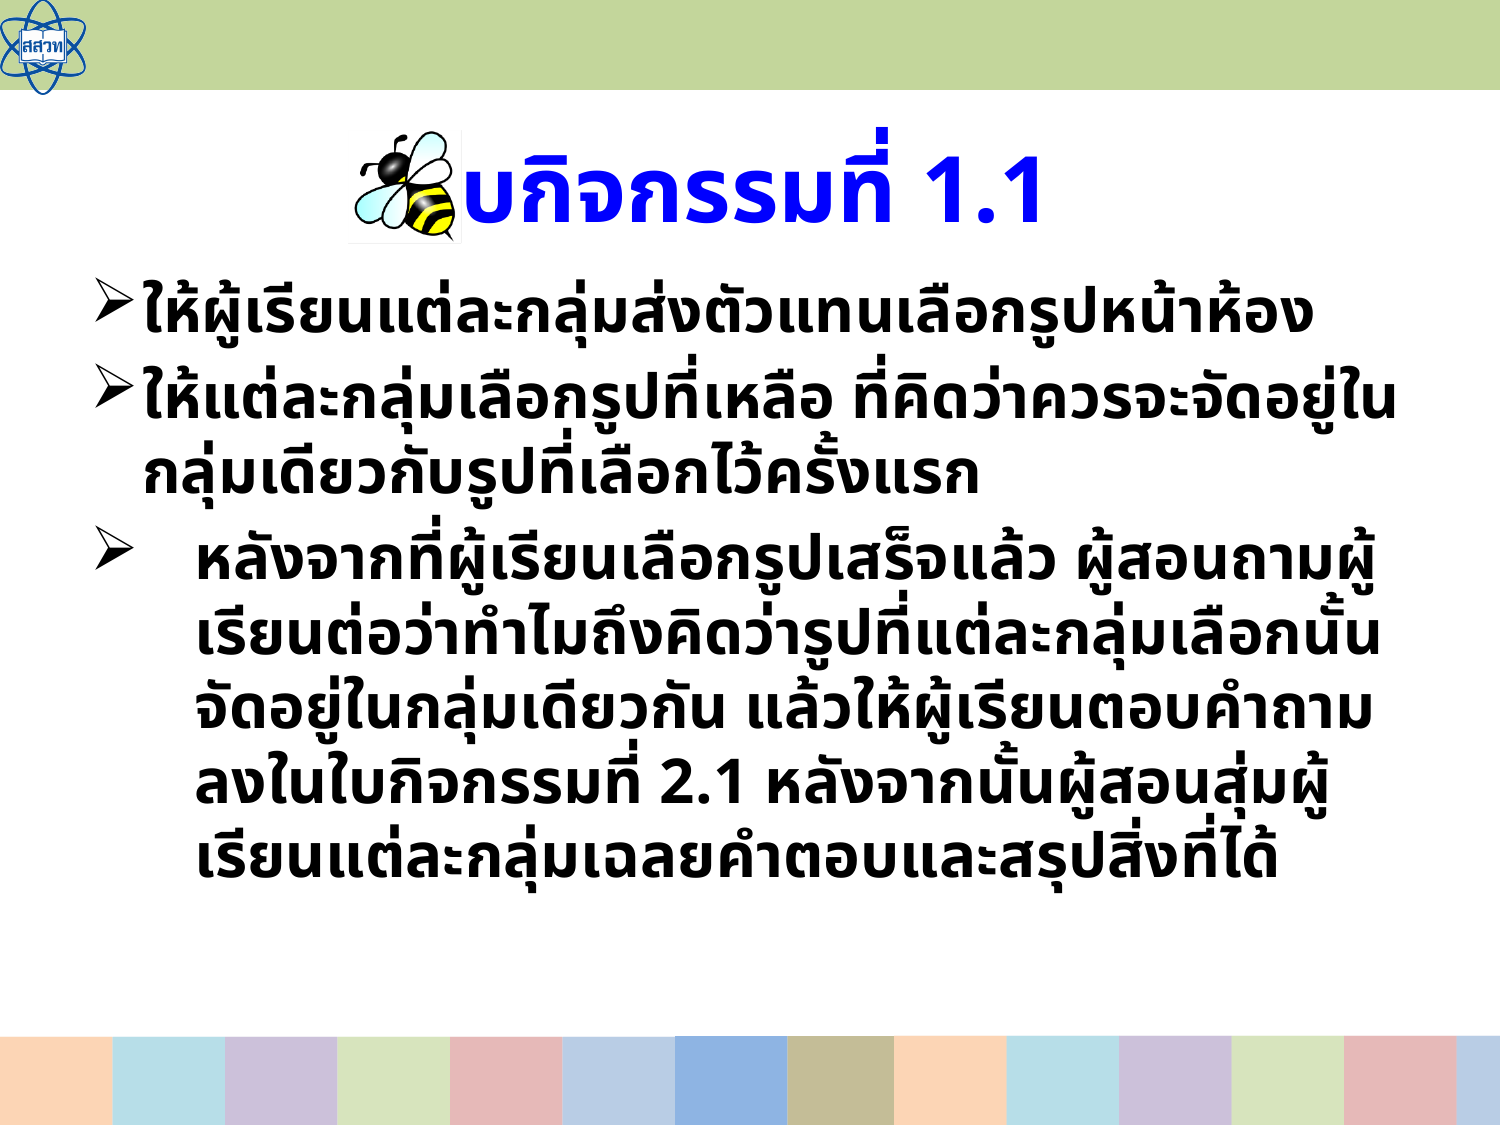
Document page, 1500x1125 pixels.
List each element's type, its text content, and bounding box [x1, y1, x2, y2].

picture [0, 0, 86, 95]
title ใบกิจกรรมที่ 1.1 [76, 92, 1406, 262]
picture [341, 123, 467, 249]
list ให้ผู้เรียนแต่ละกลุ่มส่งตัวแทนเลือกรูปหน้าห้อง ให้แต่ละกลุ่มเลือกรูปที่เหลือ ที่คิดว่าควรจะจัดอยู่ในกลุ่มเดียวกับรูปที่เลือกไว้ครั้งแรก หลังจากที่ผู้เรียนเลือกรูปเสร็จแล้ว ผู้สอนถามผู้เรียนต่อว่าทำไมถึงคิดว่ารูปที่แต่ละกลุ่มเลือกนั้น จัดอยู่ในกลุ่มเดียวกัน แล้วให้ผู้เรียนตอบคำถามลงในใบกิจกรรมที่ 2.1 หลังจากนั้นผู้สอนสุ่มผู้เรียนแต่ละกลุ่มเฉลยคำตอบและสรุปสิ่งที่ได้ [75, 262, 1425, 1005]
